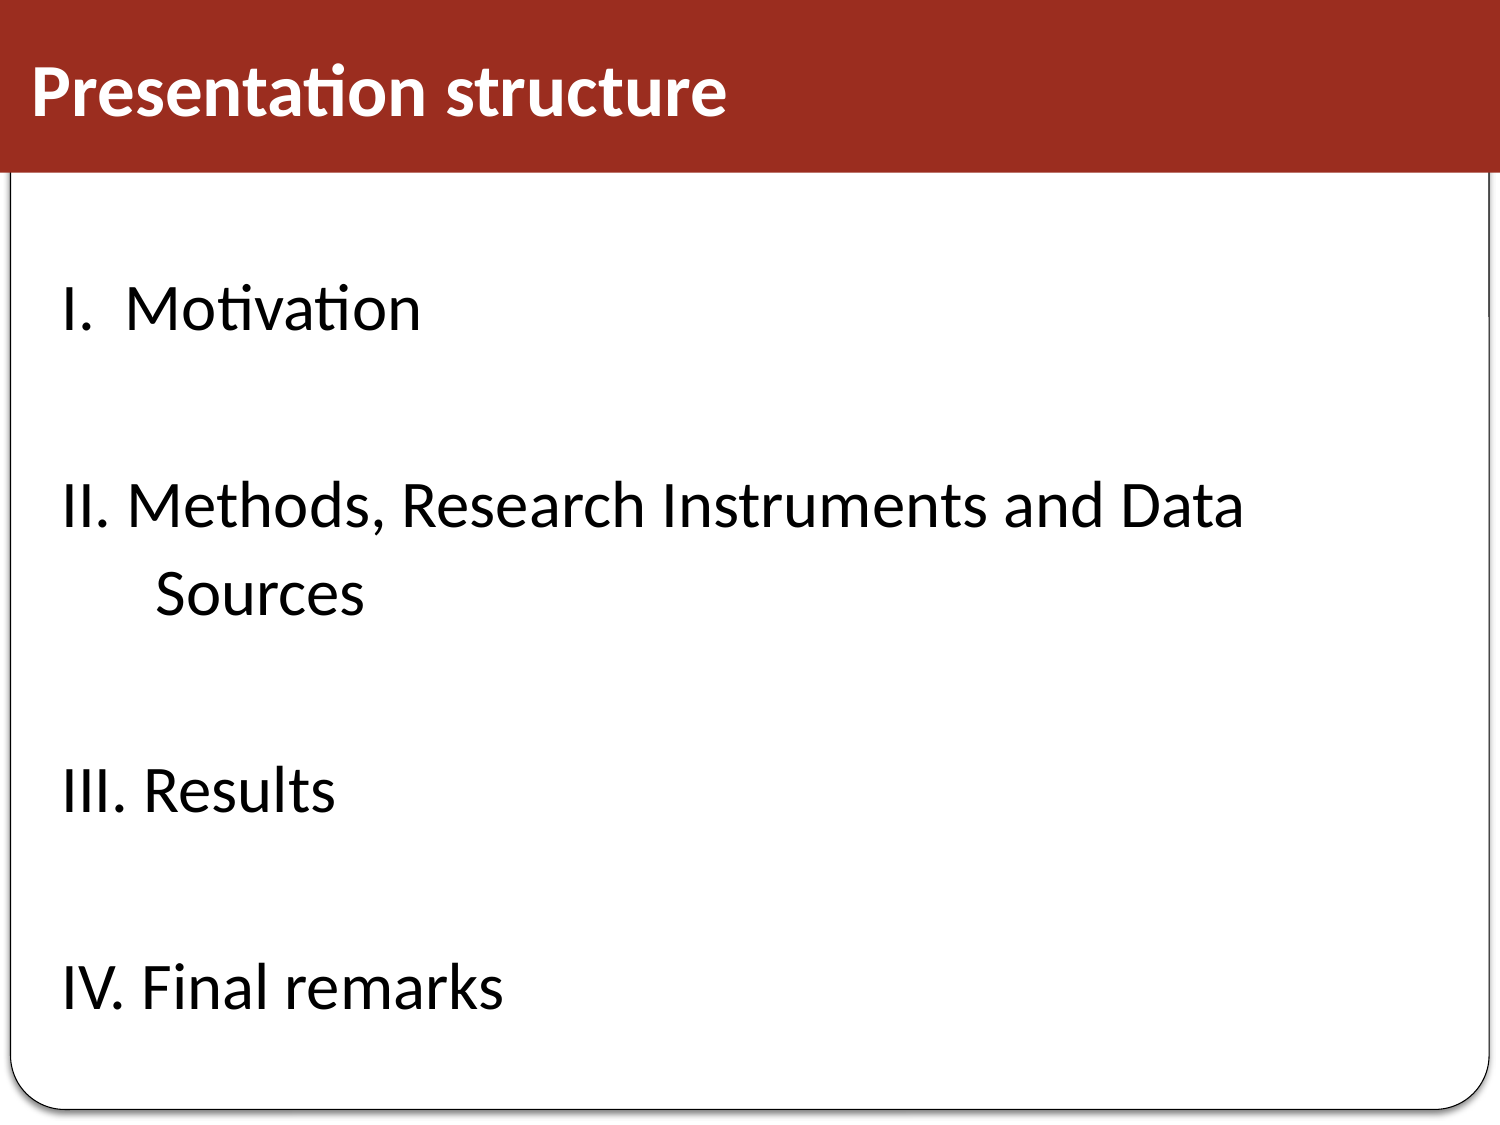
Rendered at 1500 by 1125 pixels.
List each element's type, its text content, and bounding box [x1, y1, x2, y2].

text_box I. Motivation II. Methods, Research Instruments and Data Sources III. Results IV. Final remarks [46, 173, 1465, 1094]
text_box Presentation structure [0, 0, 1500, 173]
